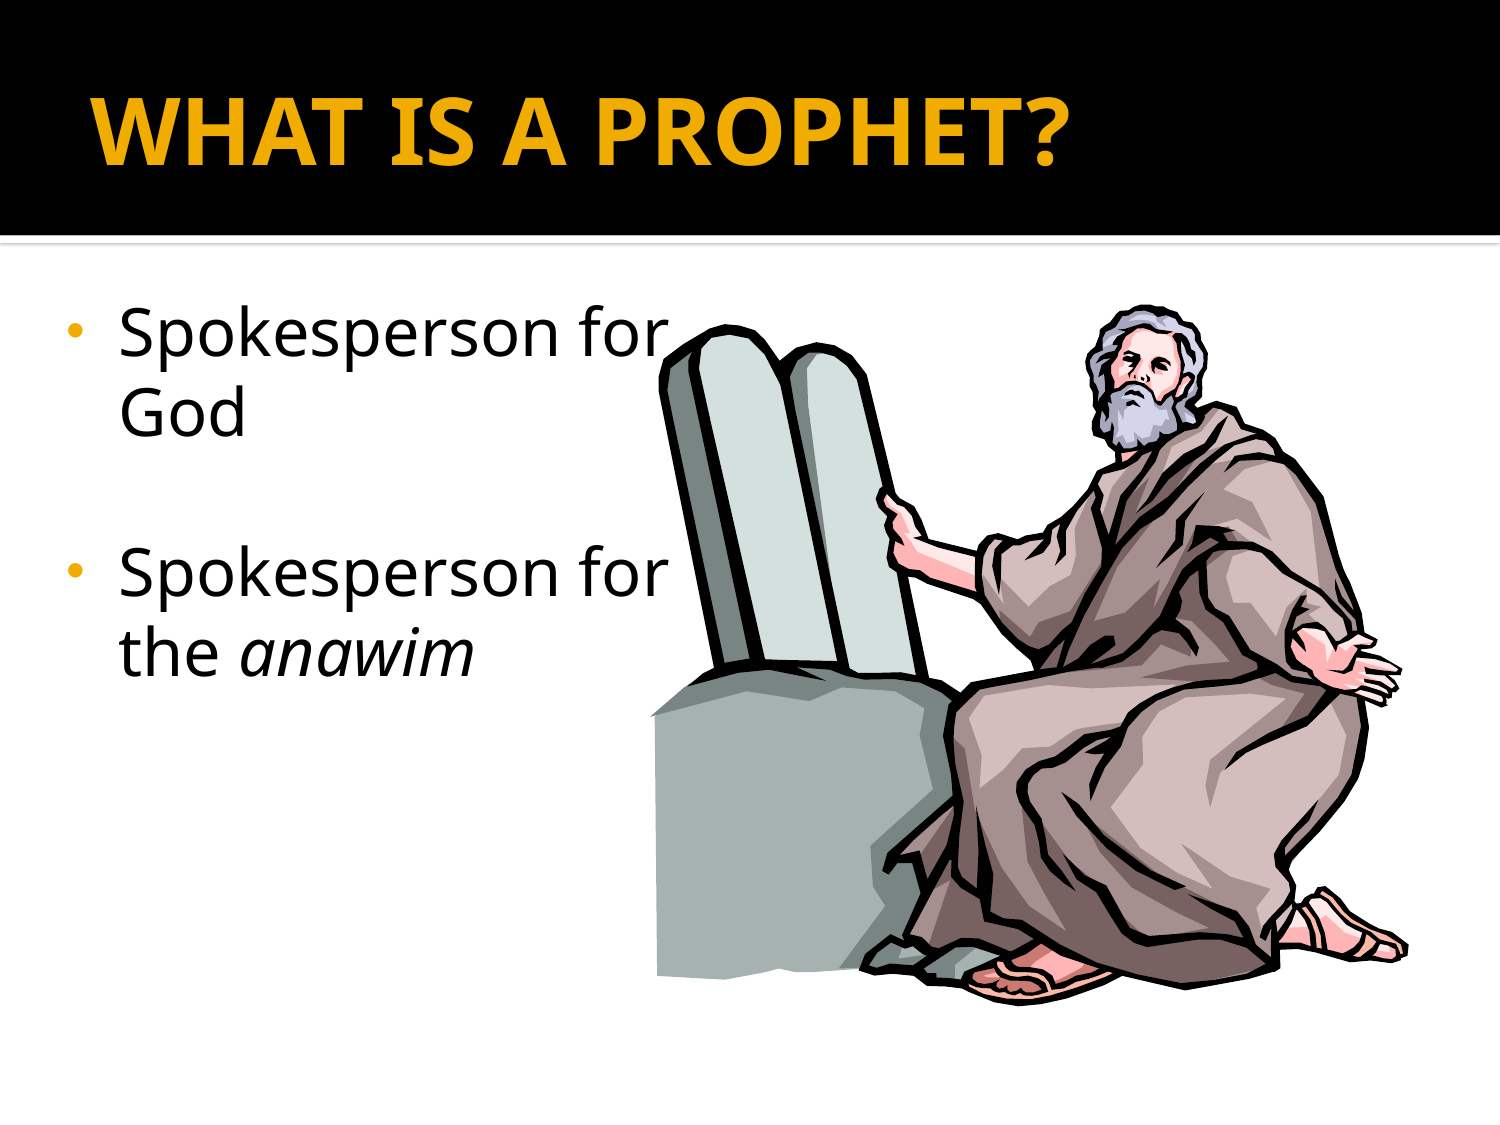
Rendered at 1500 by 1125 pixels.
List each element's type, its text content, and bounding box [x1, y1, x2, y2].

title WHAT IS A PROPHET? [75, 25, 1425, 231]
picture [649, 299, 1415, 1013]
list Spokesperson for God Spokesperson for the anawim [37, 275, 688, 1038]
